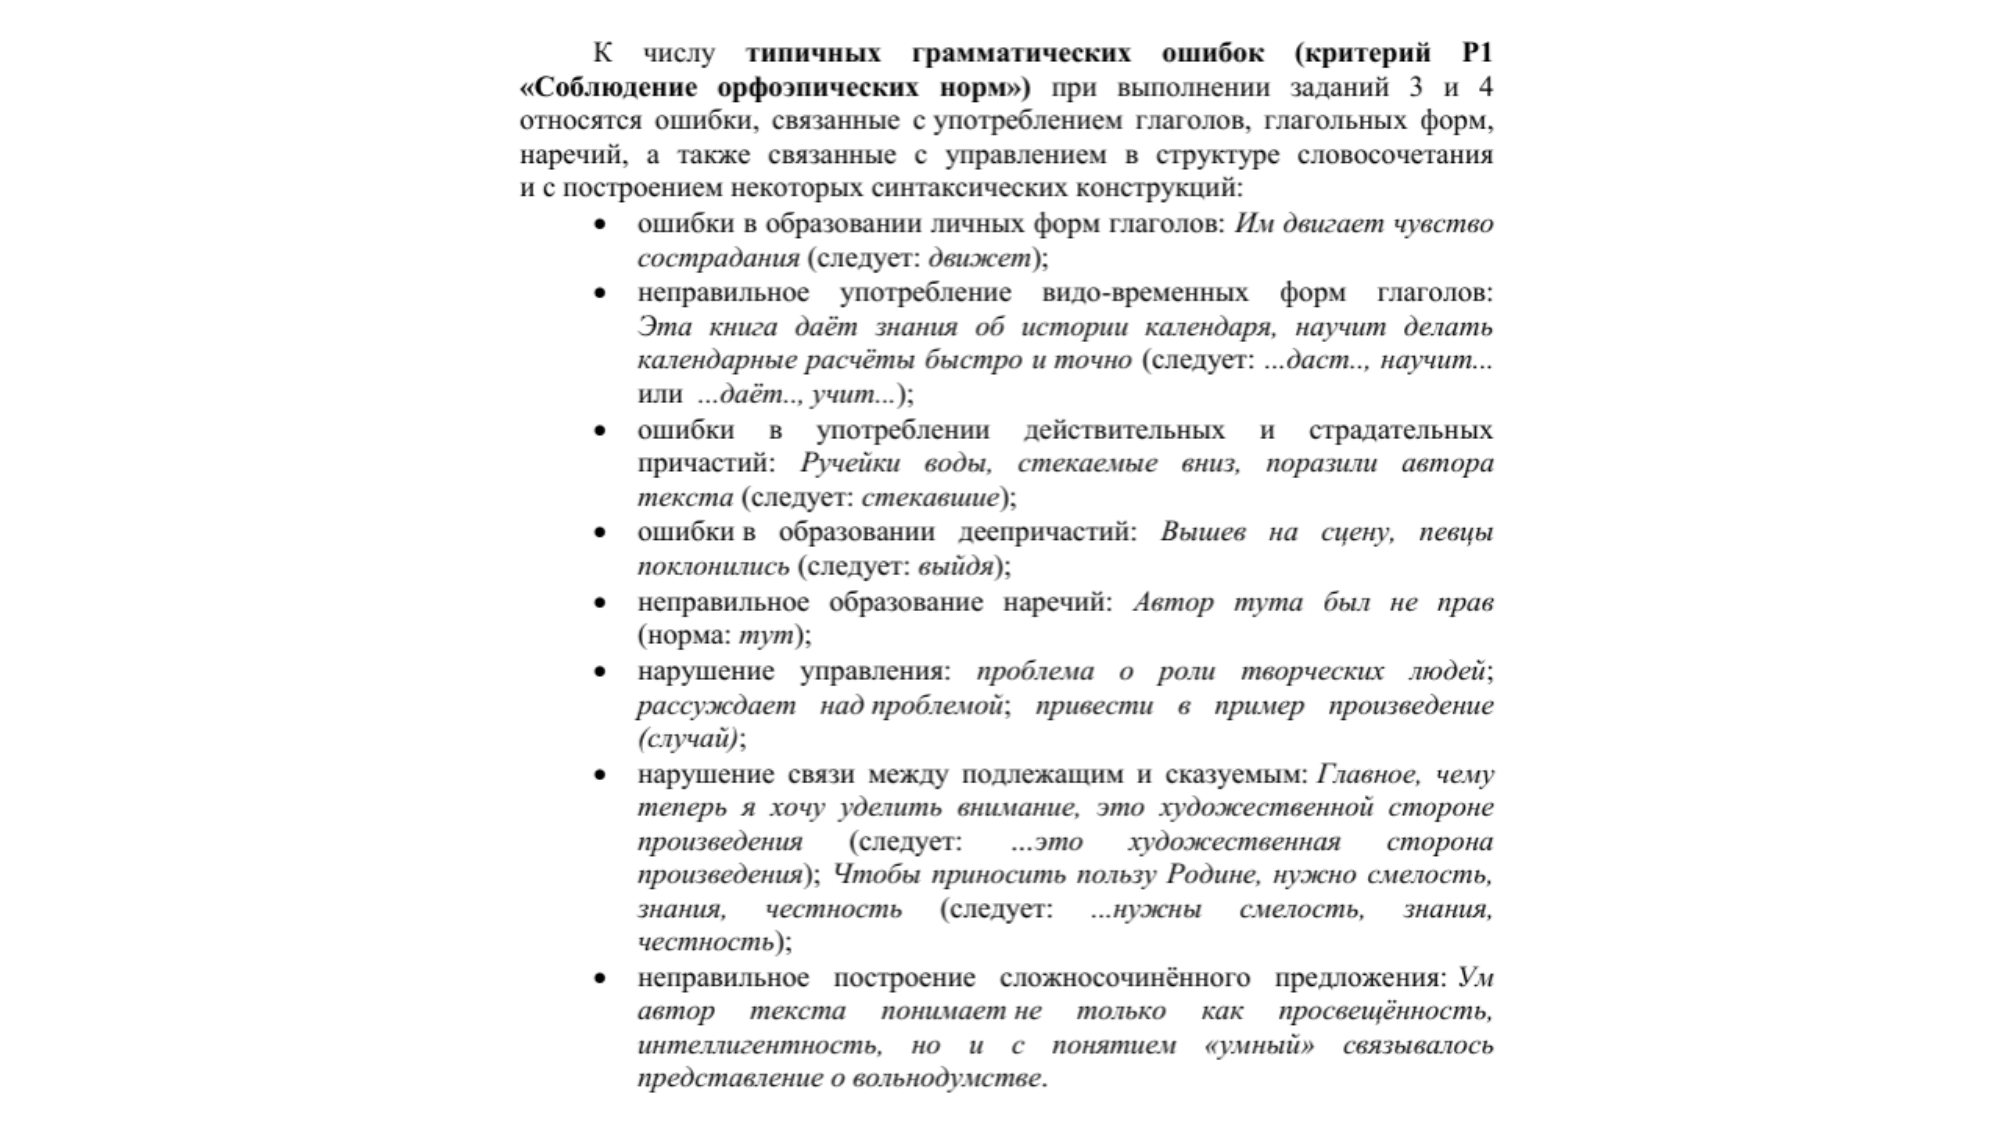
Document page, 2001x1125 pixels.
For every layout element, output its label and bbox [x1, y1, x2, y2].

picture [474, 29, 1525, 1096]
